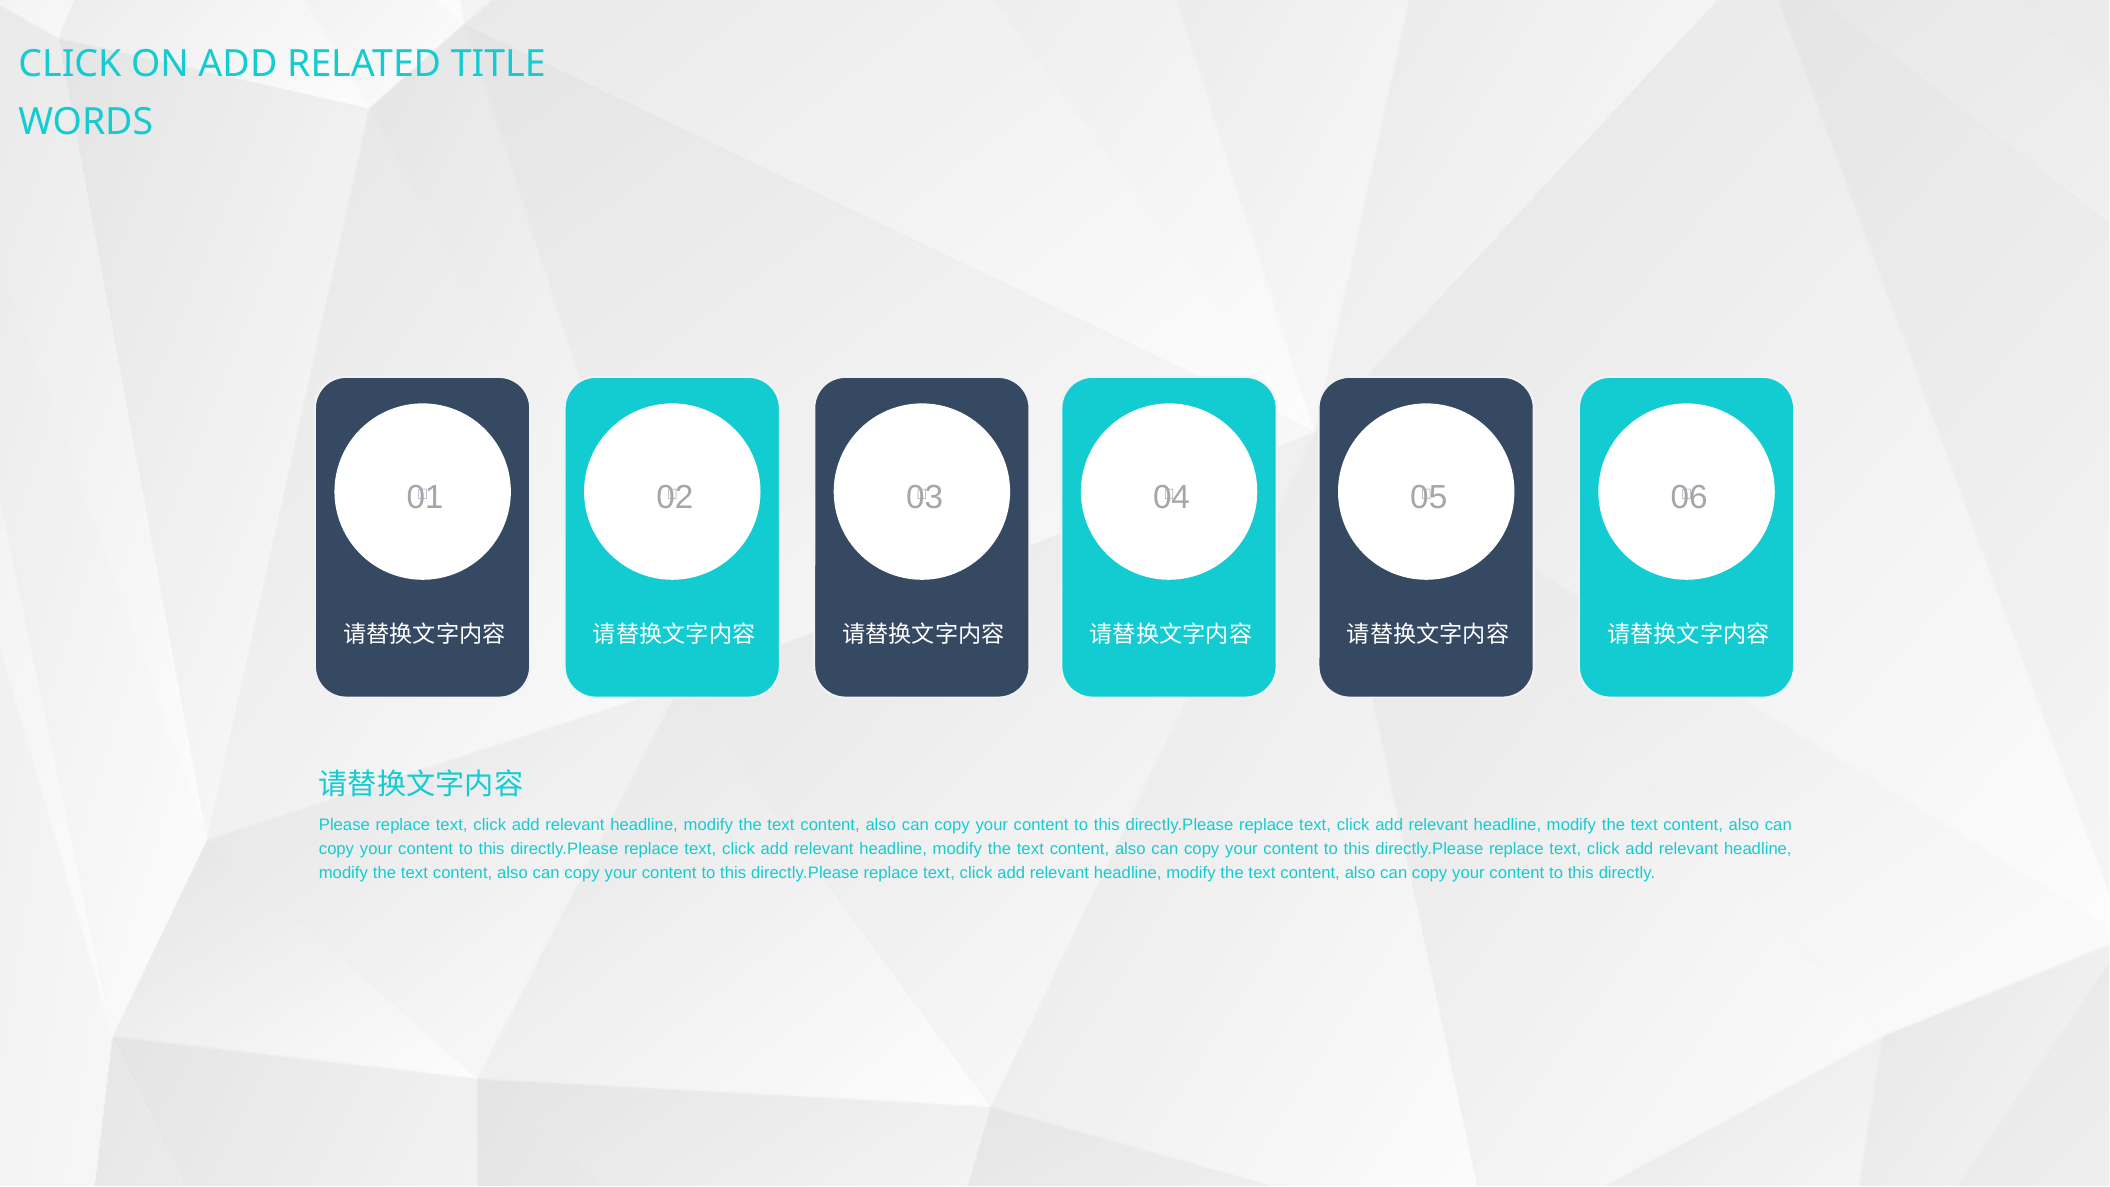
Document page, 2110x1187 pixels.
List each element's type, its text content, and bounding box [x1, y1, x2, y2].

text_box 02 [606, 437, 743, 546]
text_box 请替换文字内容 [568, 602, 780, 659]
text_box CLICK ON ADD RELATED TITLE WORDS [3, 18, 595, 150]
text_box [1060, 375, 1278, 699]
text_box [813, 375, 1031, 699]
text_box [313, 375, 532, 699]
text_box 06 [1620, 437, 1758, 546]
text_box  [1597, 402, 1776, 581]
text_box  [832, 402, 1012, 581]
text_box [1317, 375, 1535, 699]
text_box 请替换文字内容 [1322, 602, 1534, 659]
text_box 03 [856, 437, 993, 546]
text_box Please replace text, click add relevant headline, modify the text content, also can copy your content to this directly.Please replace text, click add relevant headline, modify the text content, also can copy your content to this directly.Please replace text, click add relevant headline, modify the text content, also can copy your content to this directly.Please replace text, click add relevant headline, modify the text content, also can copy your content to this directly.Please replace text, click add relevant headline, modify the text content, also can copy your content to this directly. [318, 810, 1795, 946]
text_box 请替换文字内容 [1582, 602, 1795, 659]
text_box 05 [1360, 437, 1497, 546]
text_box 请替换文字内容 [318, 751, 630, 808]
text_box  [333, 402, 512, 581]
text_box 01 [356, 437, 494, 546]
text_box  [583, 402, 762, 581]
text_box 请替换文字内容 [1065, 602, 1277, 659]
text_box 请替换文字内容 [318, 602, 531, 659]
text_box  [1079, 402, 1259, 581]
picture [0, 0, 2110, 1186]
text_box 04 [1103, 437, 1240, 546]
text_box [563, 375, 781, 699]
text_box [1577, 375, 1796, 699]
text_box 请替换文字内容 [817, 602, 1030, 659]
text_box  [1336, 402, 1516, 581]
